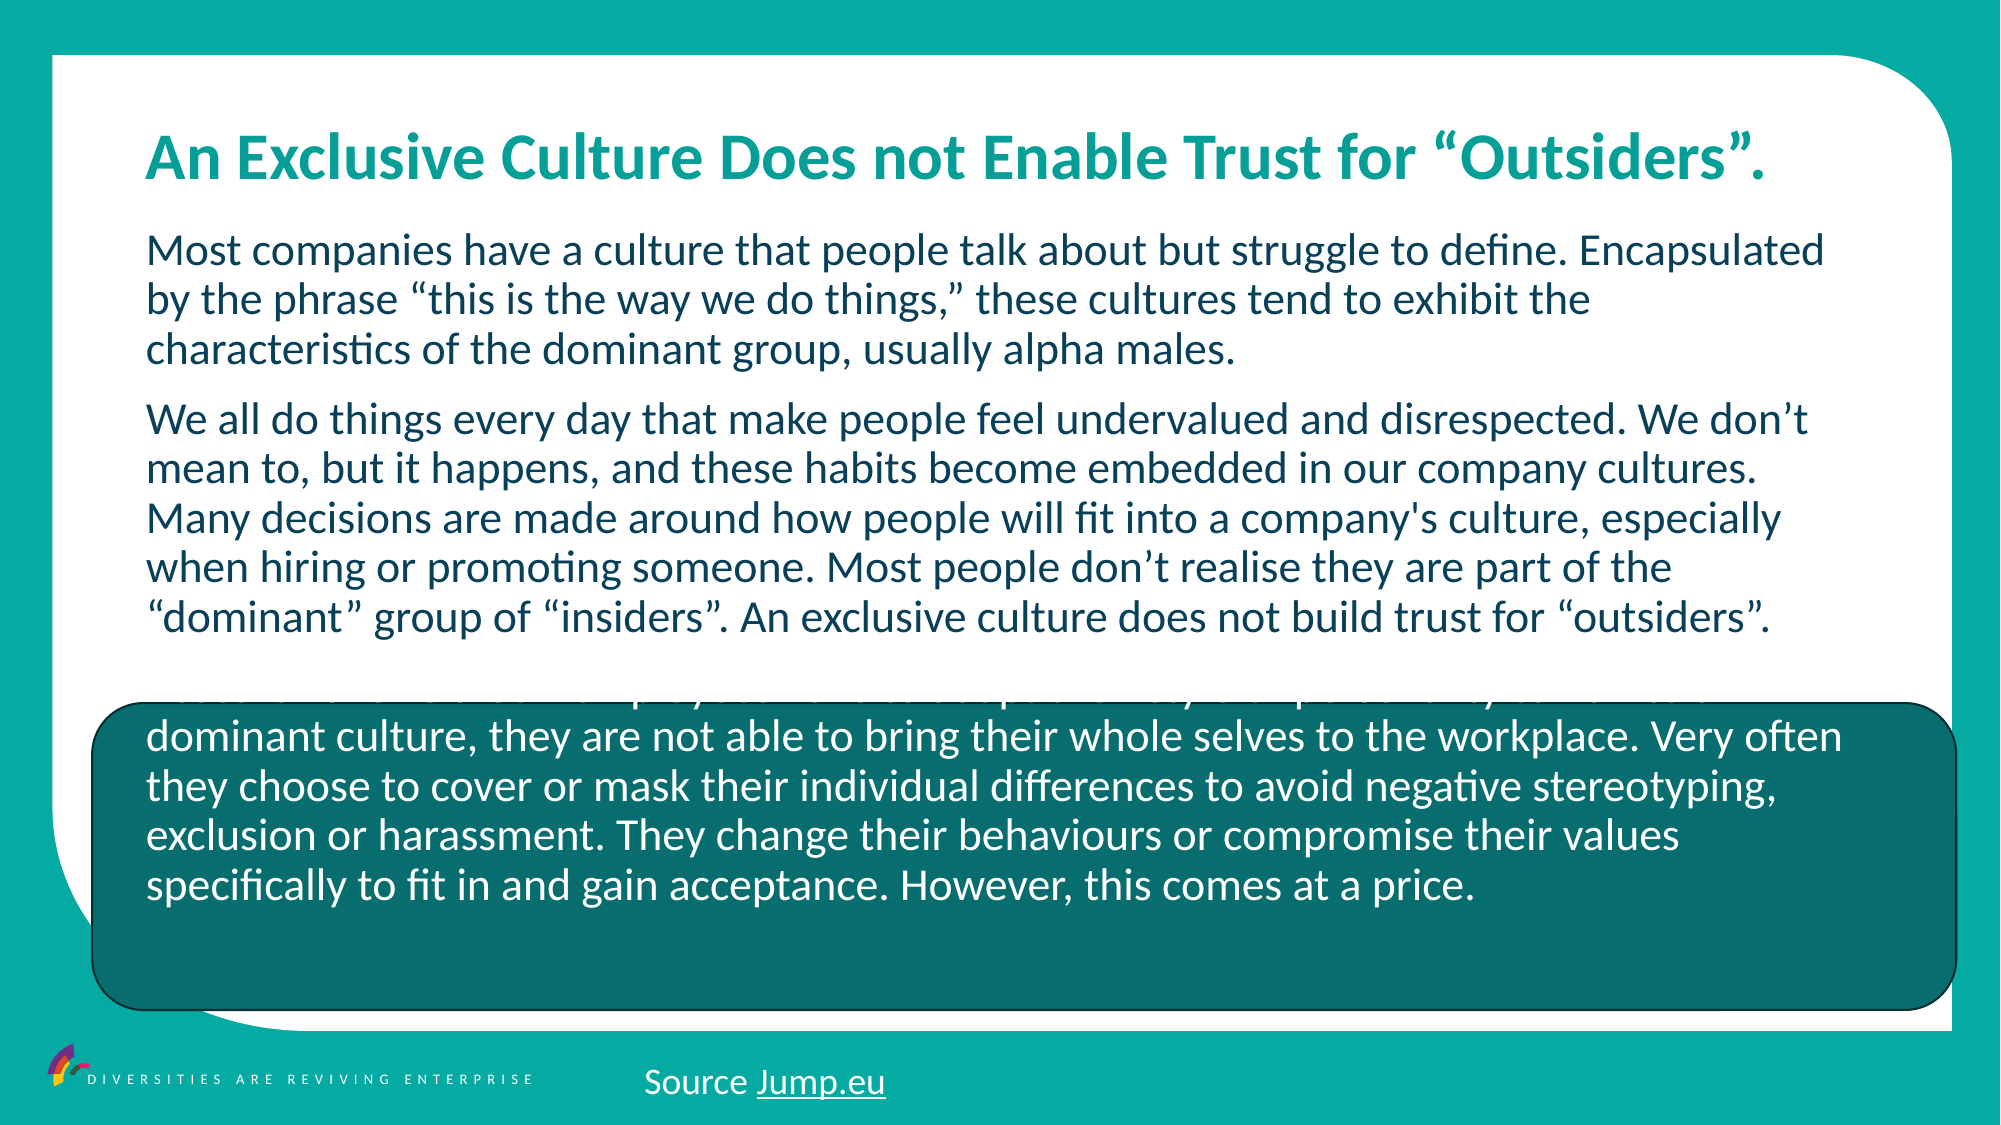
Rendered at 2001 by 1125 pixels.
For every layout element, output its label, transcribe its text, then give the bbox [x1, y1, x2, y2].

text_box [91, 702, 1958, 1012]
list Most companies have a culture that people talk about but struggle to define. Encapsulated by the phrase “this is the way we do things,” these cultures tend to exhibit the characteristics of the dominant group, usually alpha males. We all do things every day that make people feel undervalued and disrespected. We don’t mean to, but it happens, and these habits become embedded in our company cultures. Many decisions are made around how people will fit into a company's culture, especially when hiring or promoting someone. Most people don’t realise they are part of the “dominant” group of “insiders”. An exclusive culture does not build trust for “outsiders”. Research shows that if employees have to adapt their style or personality to fit into a dominant culture, they are not able to bring their whole selves to the workplace. Very often they choose to cover or mask their individual differences to avoid negative stereotyping, exclusion or harassment. They change their behaviours or compromise their values specifically to fit in and gain acceptance. However, this comes at a price. [130, 247, 1869, 850]
list An Exclusive Culture Does not Enable Trust for “Outsiders”. [130, 114, 1893, 247]
text_box Source Jump.eu [629, 1049, 1972, 1109]
